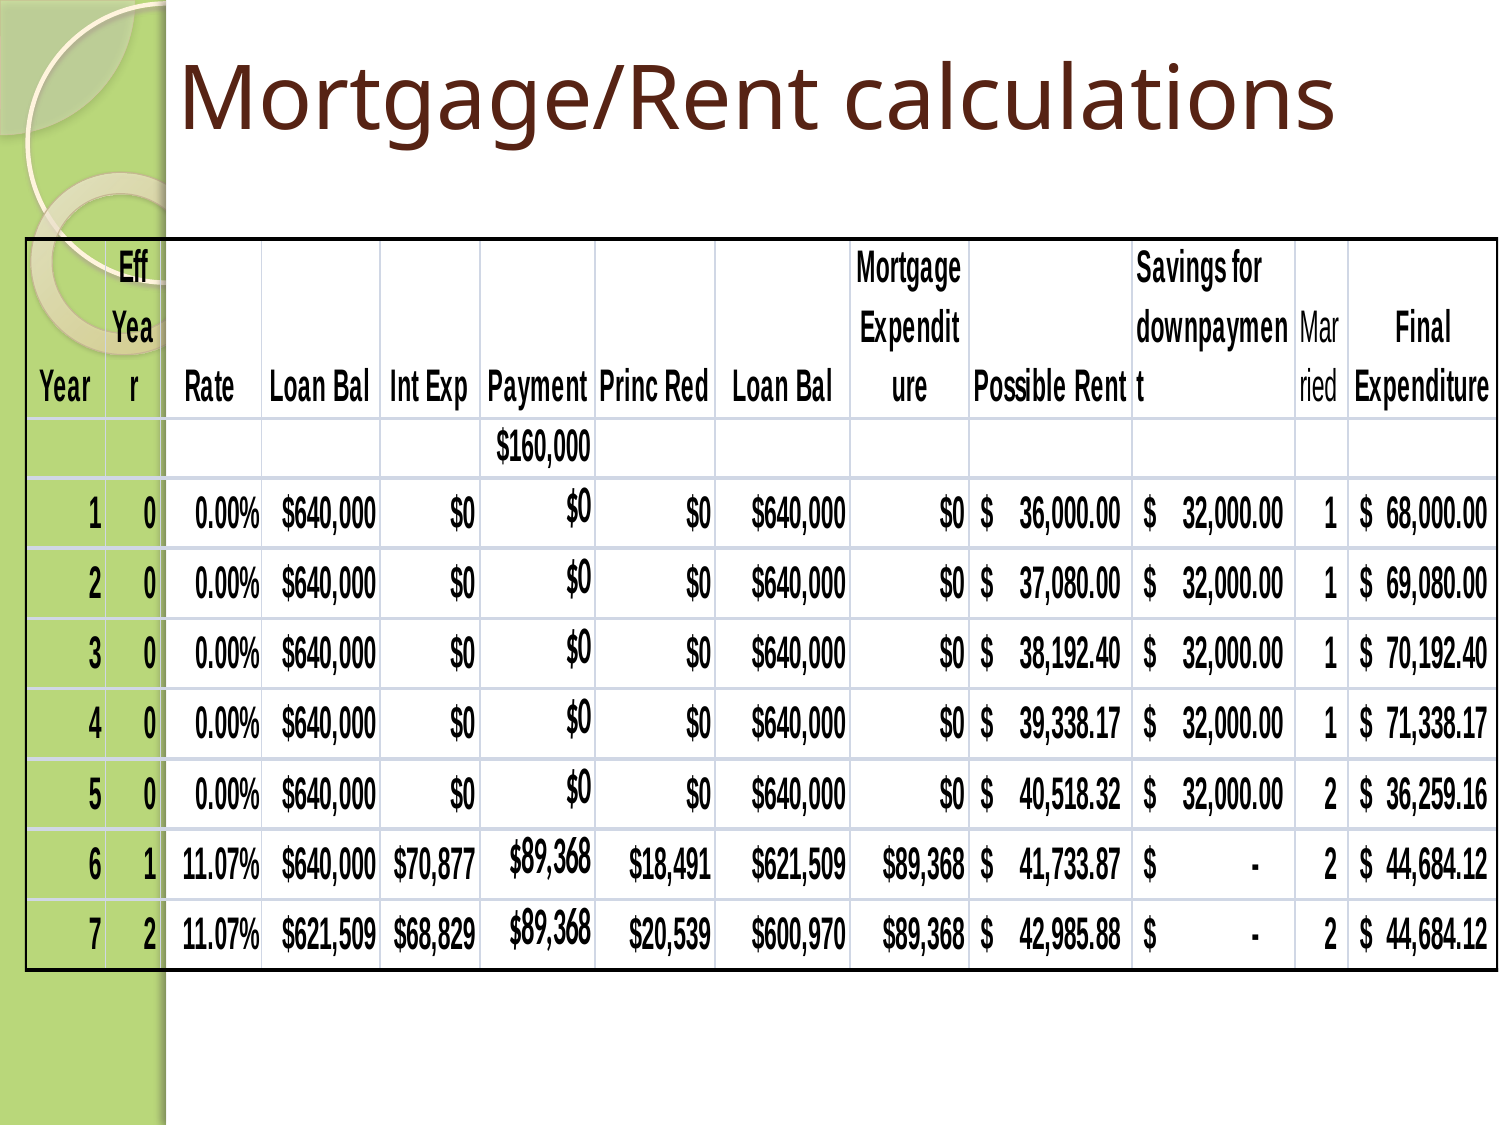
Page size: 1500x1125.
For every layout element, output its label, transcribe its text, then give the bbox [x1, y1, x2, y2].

picture [24, 237, 1500, 976]
title Mortgage/Rent calculations [162, 0, 1450, 188]
